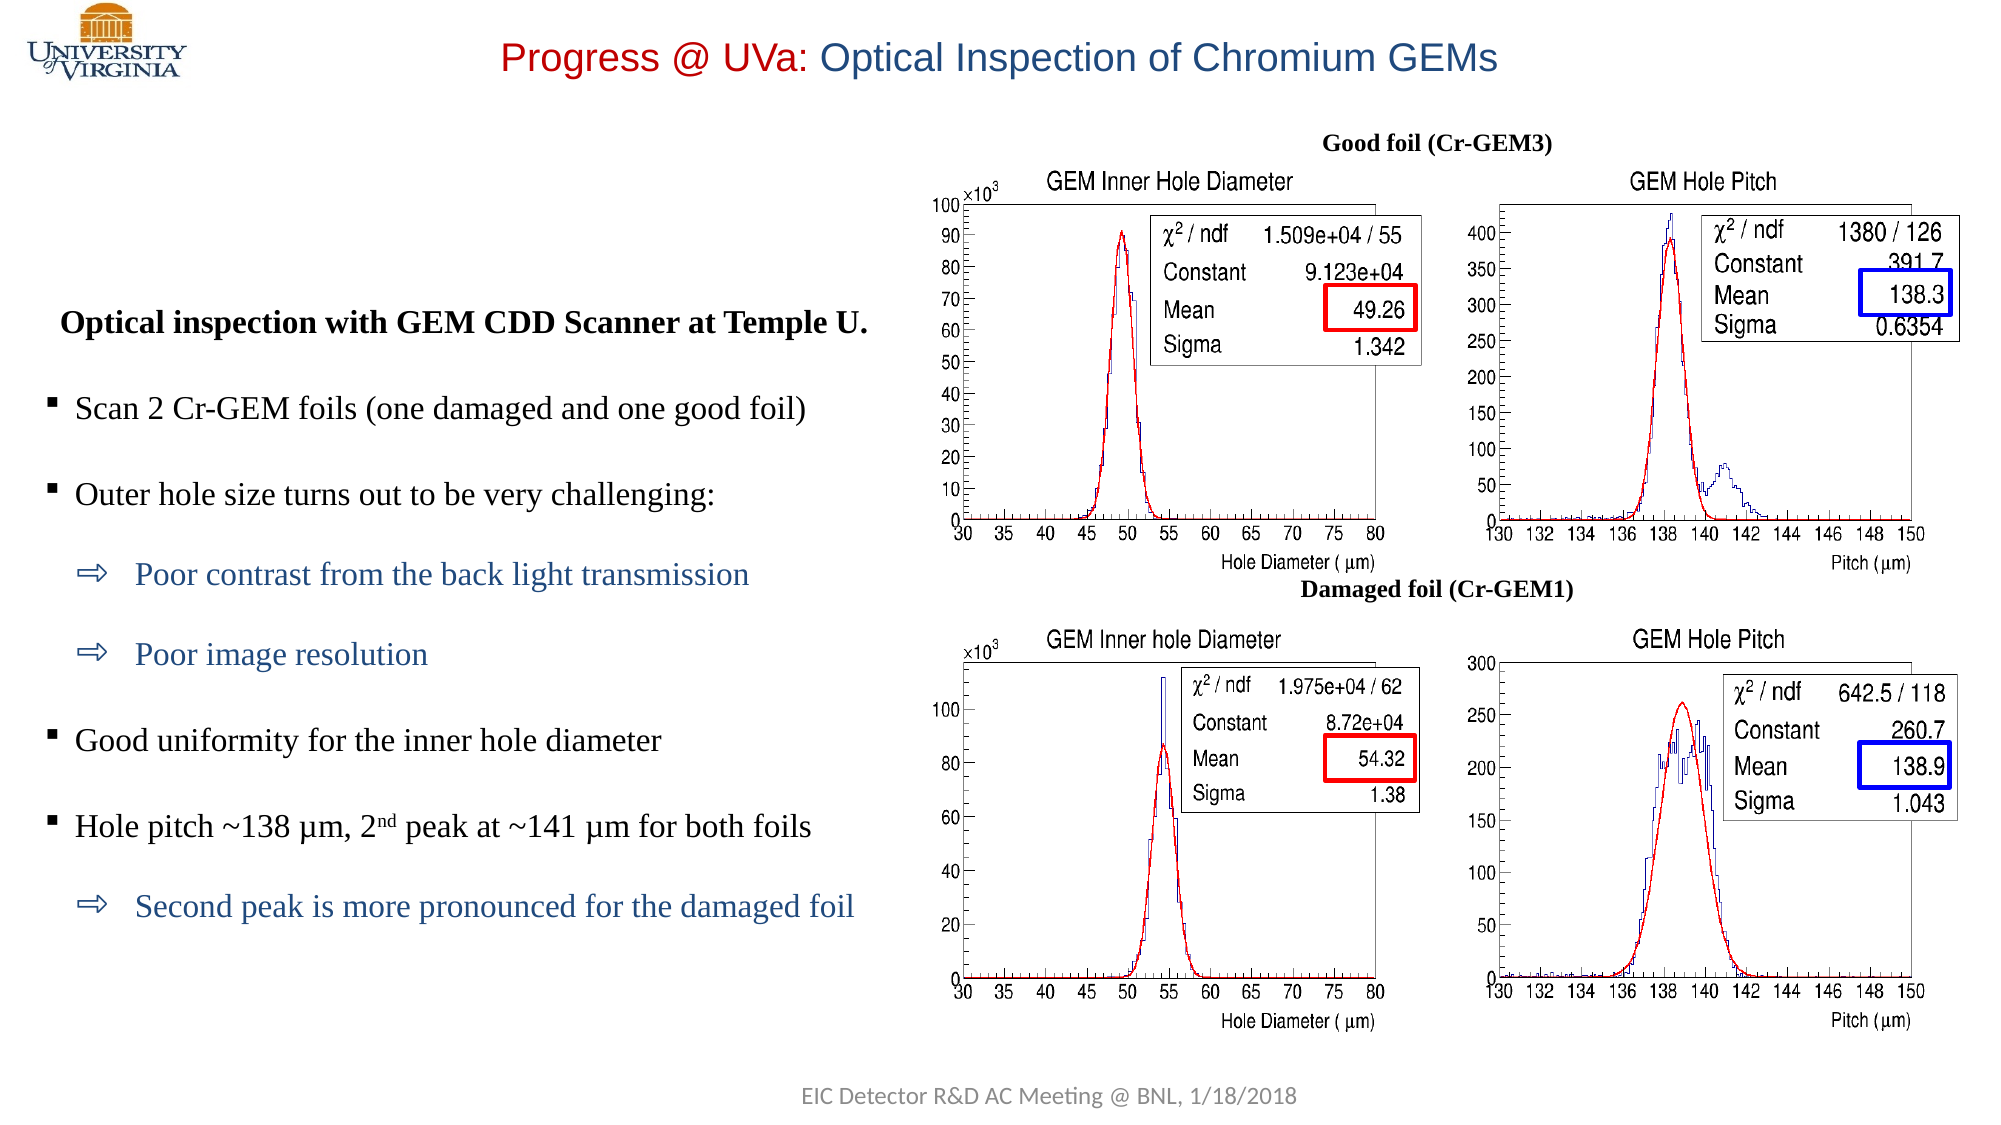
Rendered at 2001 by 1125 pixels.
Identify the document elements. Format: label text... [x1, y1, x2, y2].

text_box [912, 118, 1963, 1036]
picture [0, 0, 200, 90]
footer EIC Detector R&D AC Meeting @ BNL, 1/18/2018 [762, 1065, 1338, 1125]
text_box Optical inspection with GEM CDD Scanner at Temple U. Scan 2 Cr-GEM foils (one damaged and one good foil) Outer hole size turns out to be very challenging: Poor contrast from the back light transmission Poor image resolution Good uniformity for the inner hole diameter Hole pitch ~138 µm, 2nd peak at ~141 µm for both foils Second peak is more pronounced for the damaged foil [0, 253, 907, 932]
text_box Progress @ UVa: Optical Inspection of Chromium GEMs [249, 0, 1750, 88]
